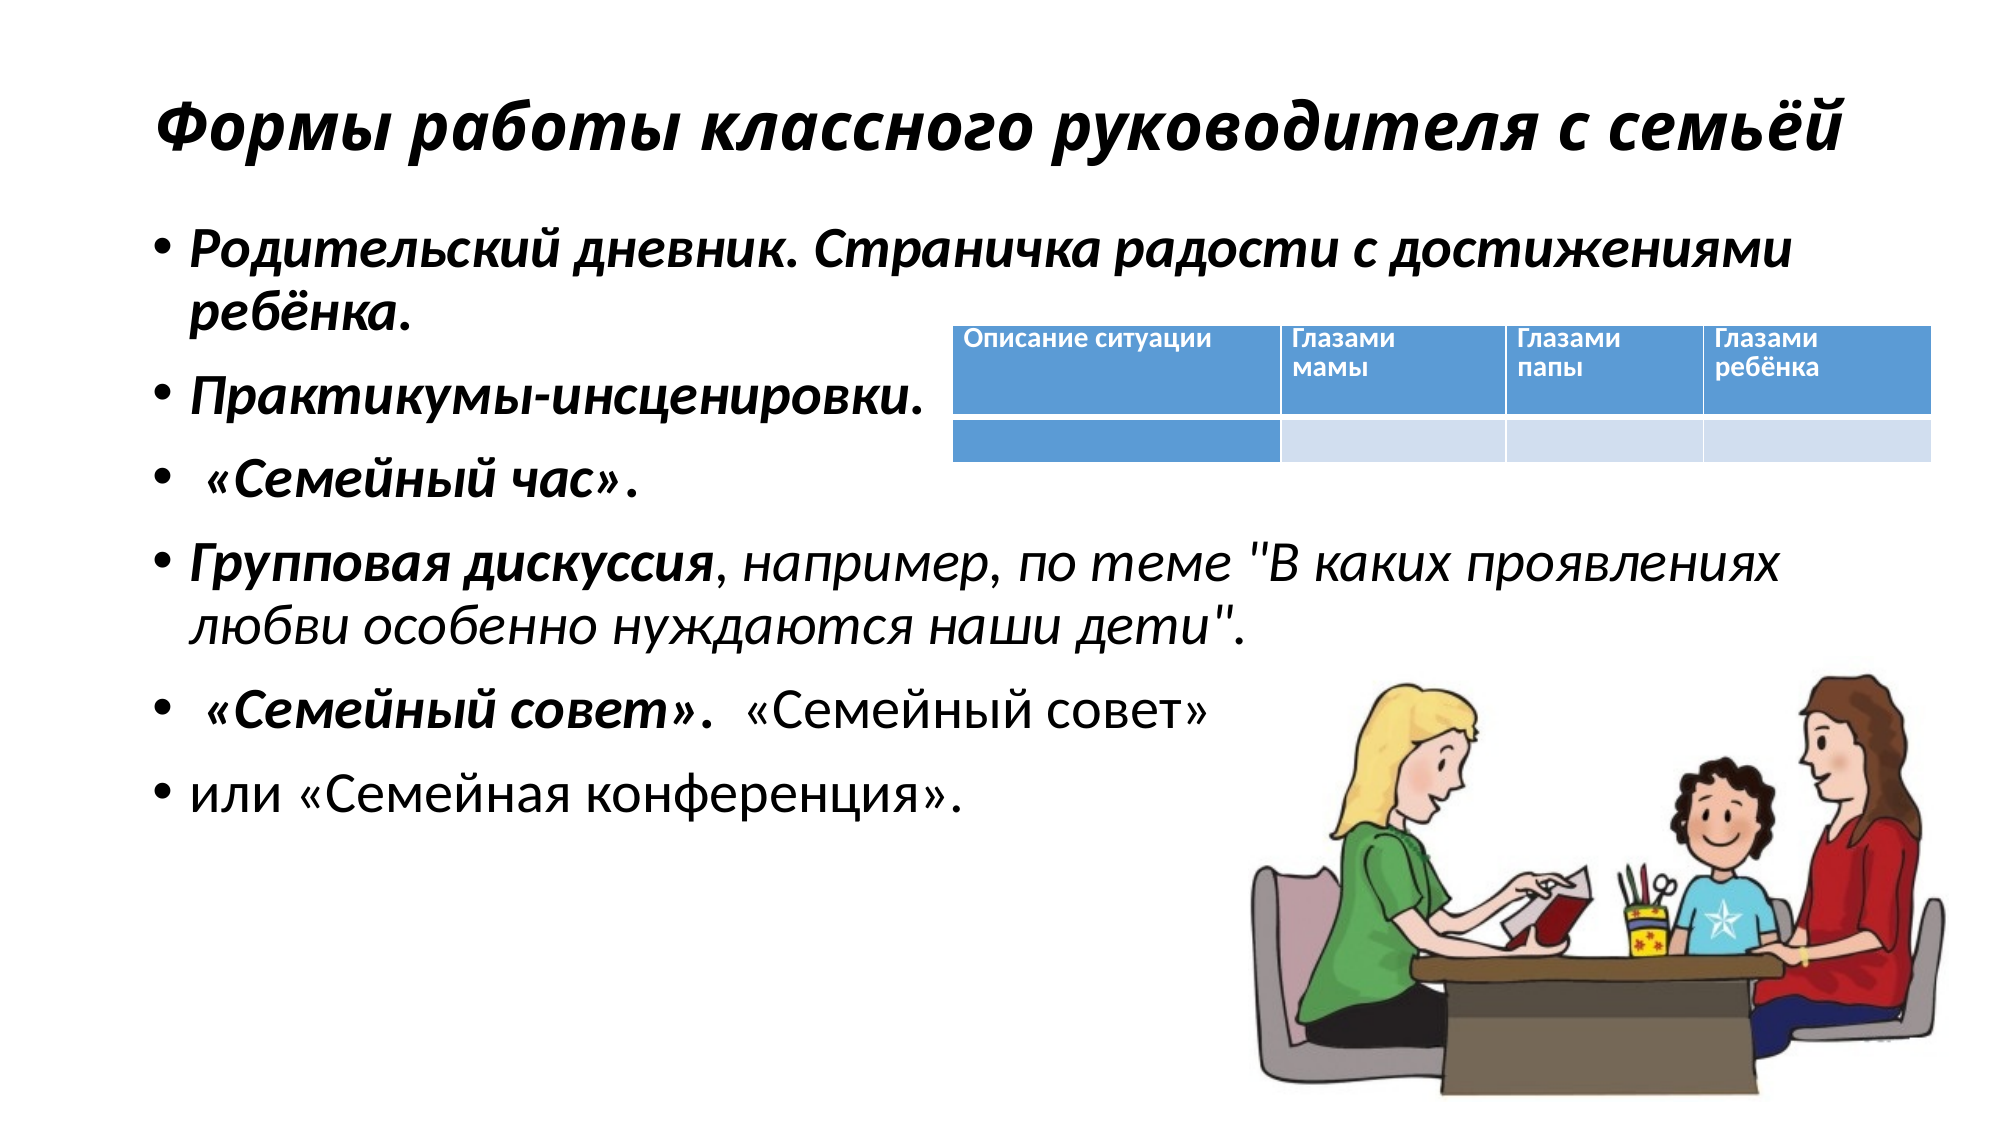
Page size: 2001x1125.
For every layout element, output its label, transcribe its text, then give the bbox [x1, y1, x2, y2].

picture [1248, 656, 1949, 1102]
table_cell [1282, 420, 1505, 462]
table_cell [953, 420, 1280, 462]
table_header Глазами ребёнка [1704, 326, 1931, 414]
table_header Описание ситуации [953, 326, 1280, 414]
table_cell [1704, 420, 1931, 462]
table_cell [1507, 420, 1703, 462]
table_header Глазами папы [1507, 326, 1703, 414]
list Родительский дневник. Страничка радости с достижениями ребёнка. Практикумы-инсценировки. «Семейный час». Групповая дискуссия, например, по теме "В каких проявлениях любви особенно нуждаются наши дети". «Семейный совет». «Семейный совет» или «Семейная конференция». [137, 209, 1863, 1014]
table_header Глазами мамы [1282, 326, 1505, 414]
title Формы работы классного руководителя с семьёй [137, 59, 1863, 209]
